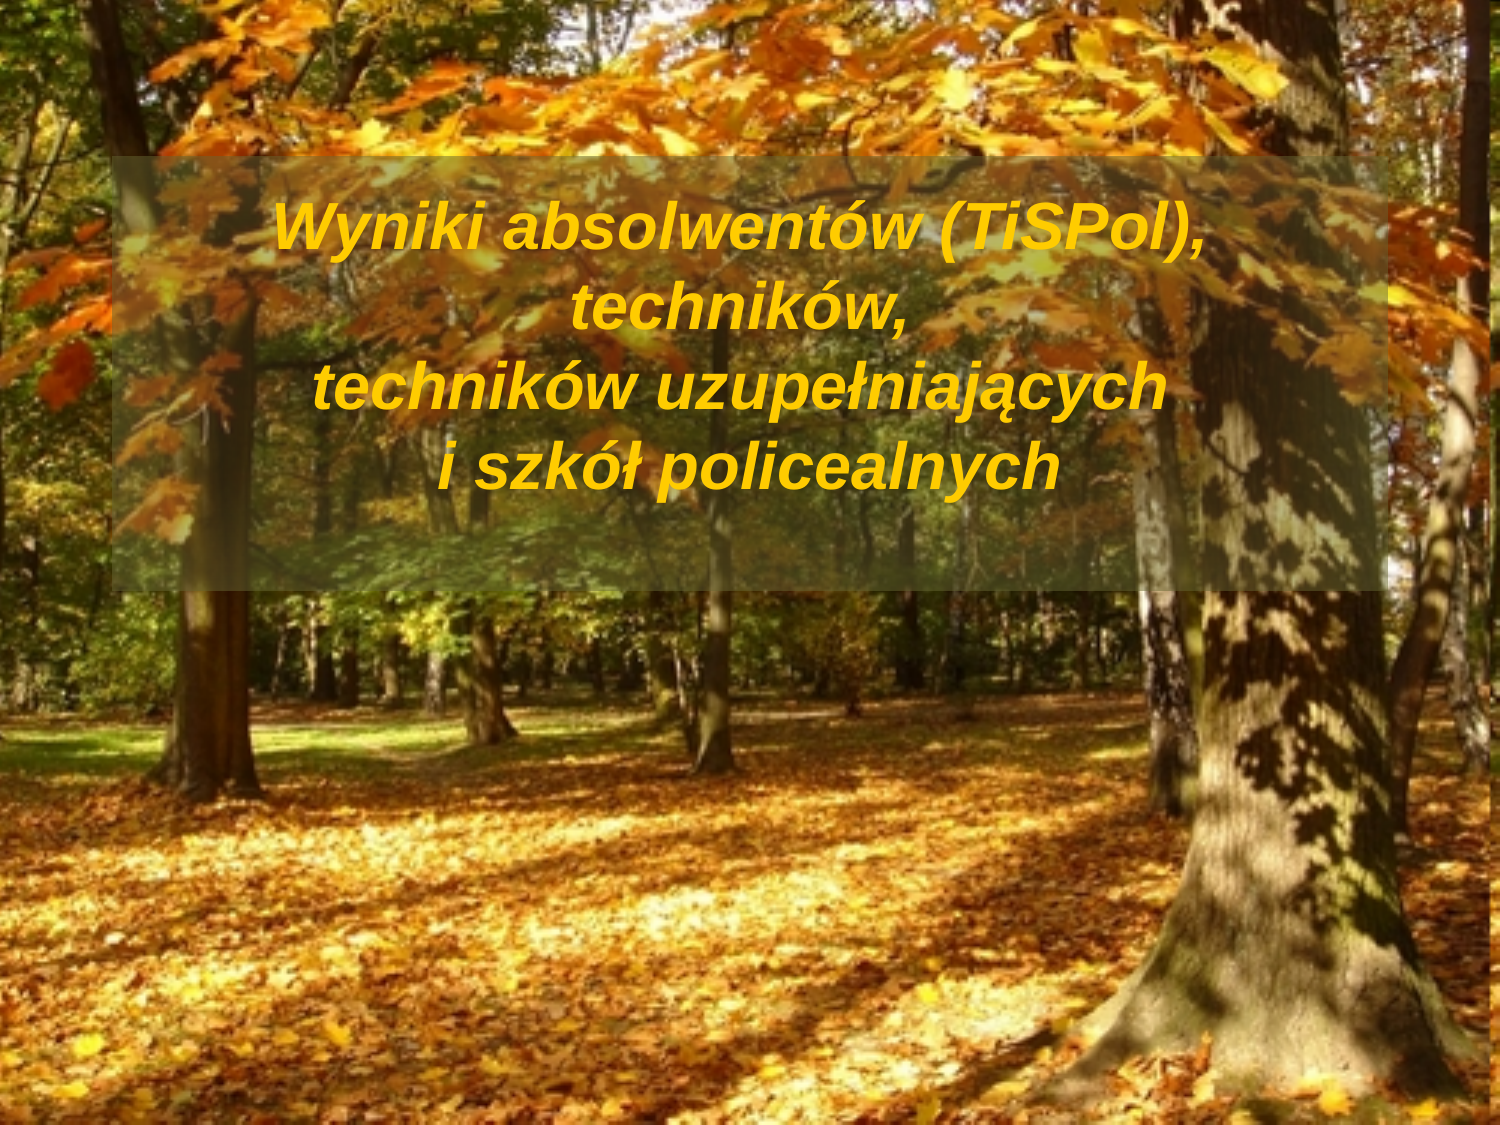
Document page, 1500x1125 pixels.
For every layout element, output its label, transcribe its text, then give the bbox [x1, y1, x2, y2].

title Wyniki absolwentów (TiSPol), techników, techników uzupełniających i szkół policealnych [112, 155, 1388, 591]
picture [0, 0, 1500, 1125]
